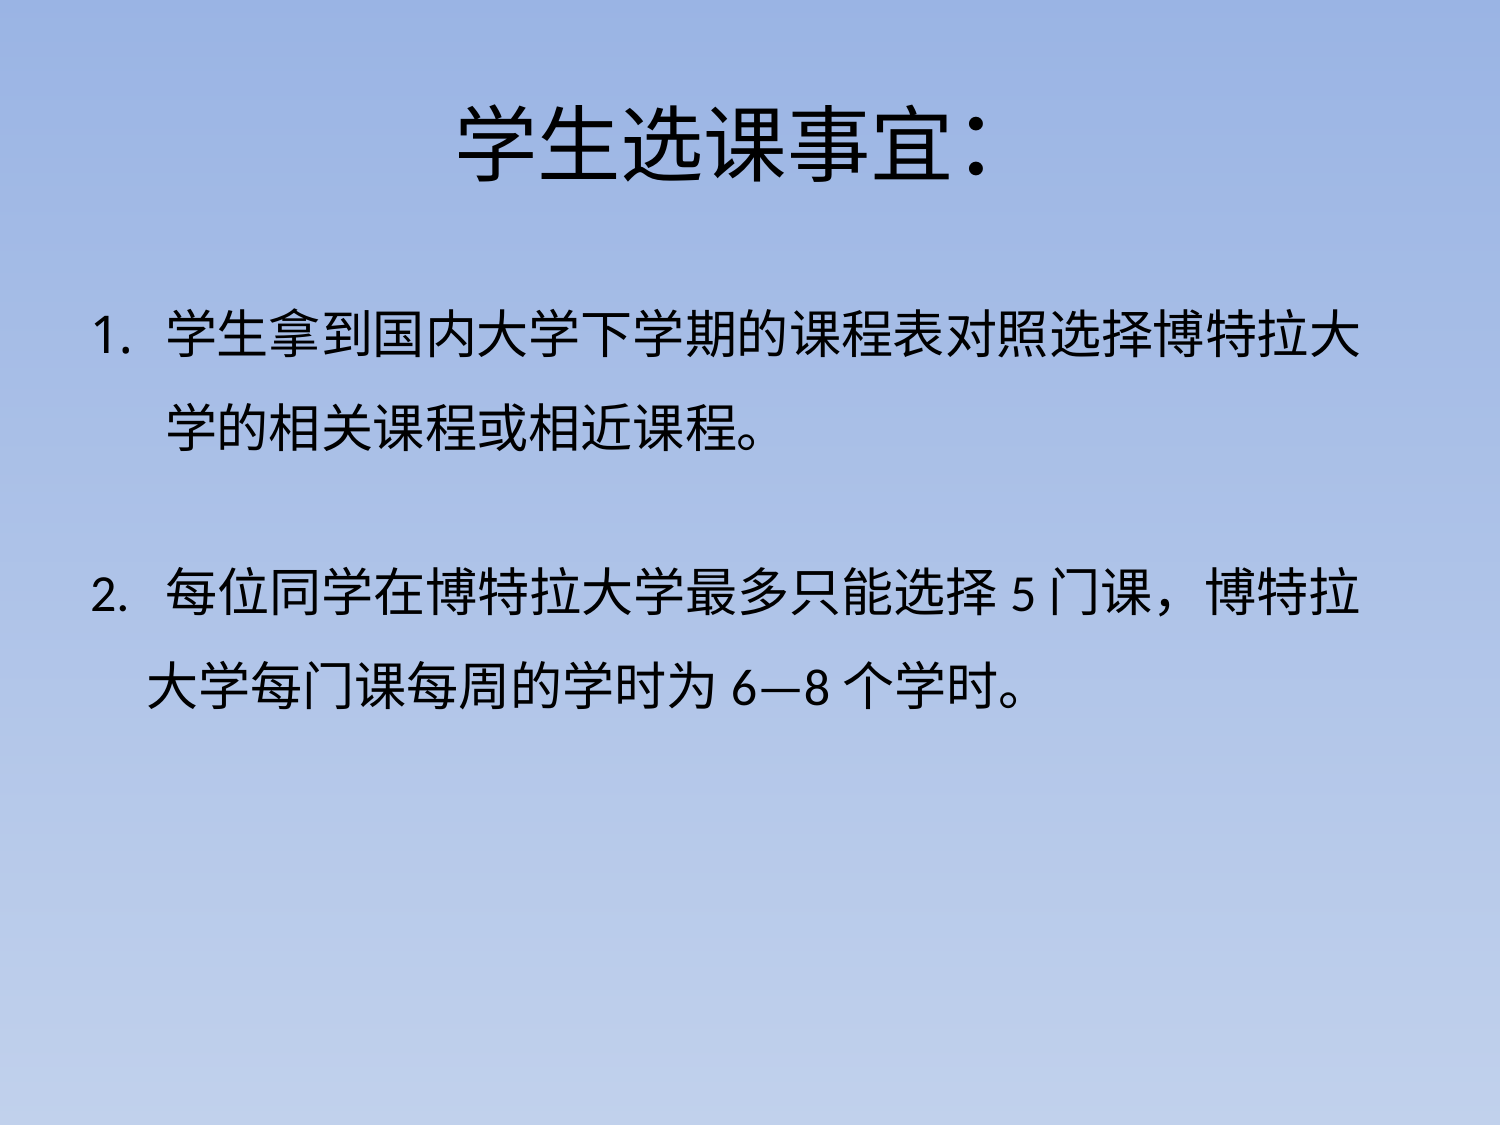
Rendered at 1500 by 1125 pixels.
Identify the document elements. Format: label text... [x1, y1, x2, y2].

list 学生拿到国内大学下学期的课程表对照选择博特拉大学的相关课程或相近课程。 2. 每位同学在博特拉大学最多只能选择5门课，博特拉大学每门课每周的学时为6—8个学时。 [74, 262, 1426, 1006]
title 学生选课事宜： [74, 44, 1426, 233]
